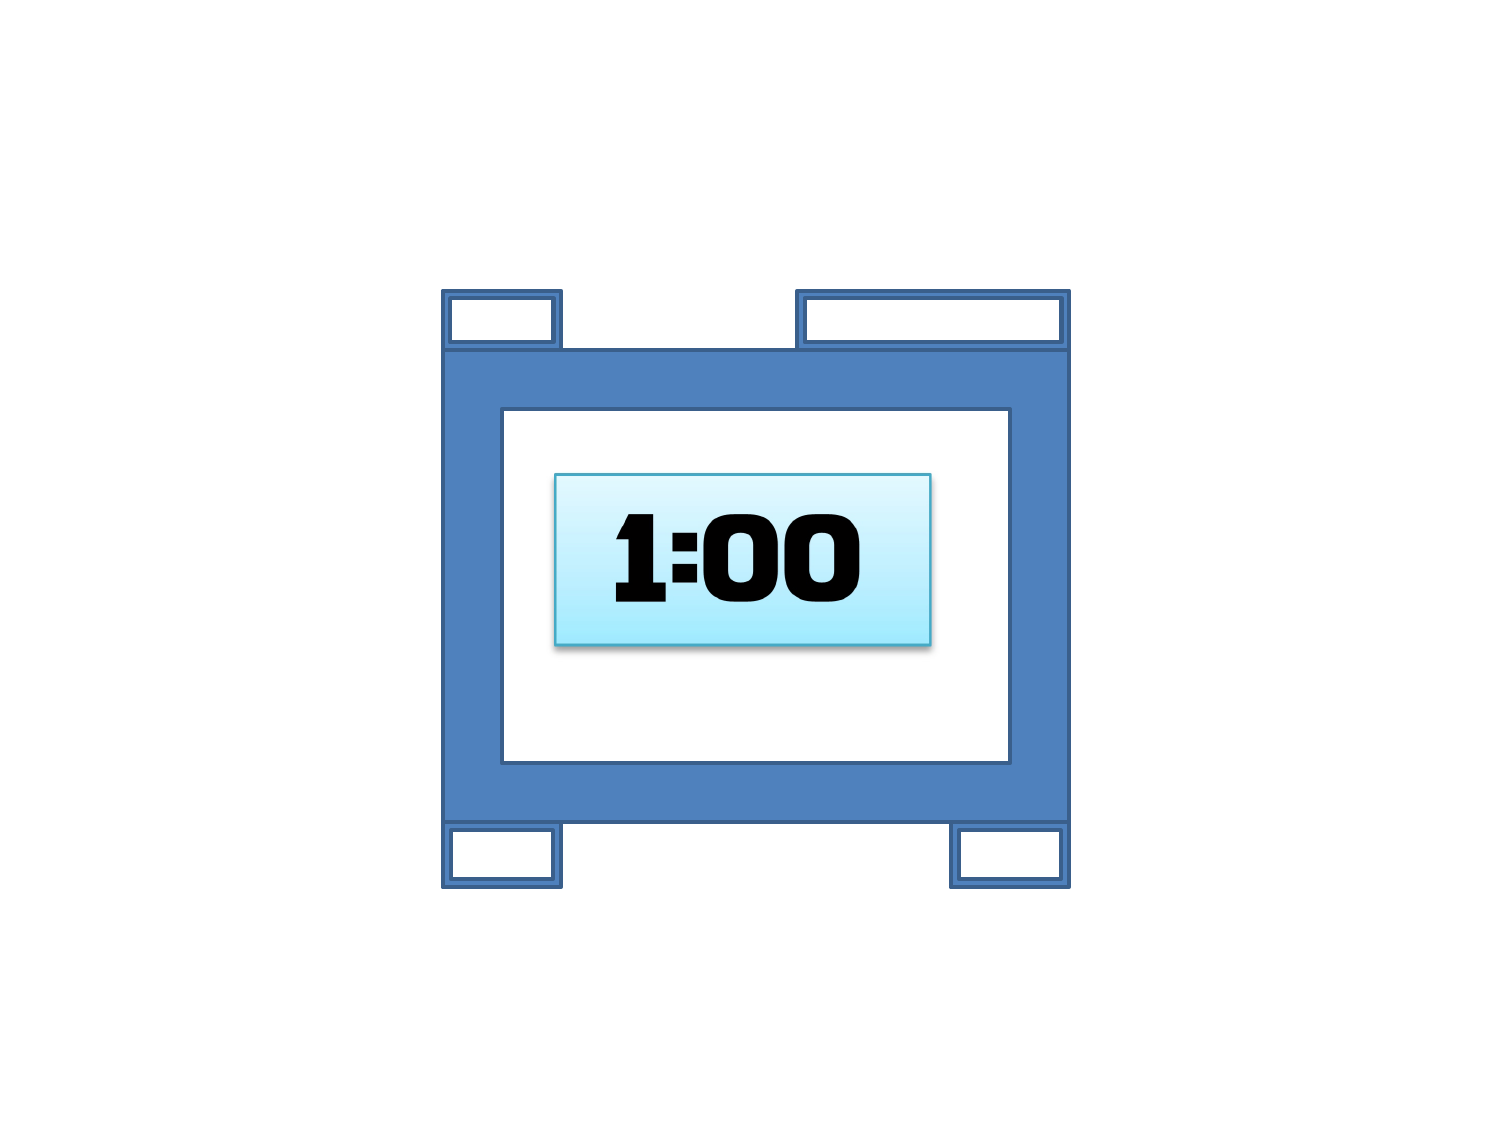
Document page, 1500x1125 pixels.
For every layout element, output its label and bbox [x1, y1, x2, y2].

text_box [441, 820, 563, 889]
text_box [441, 348, 1071, 824]
text_box [441, 289, 563, 352]
text_box [949, 820, 1071, 889]
text_box [466, 396, 1028, 770]
text_box [795, 289, 1071, 352]
